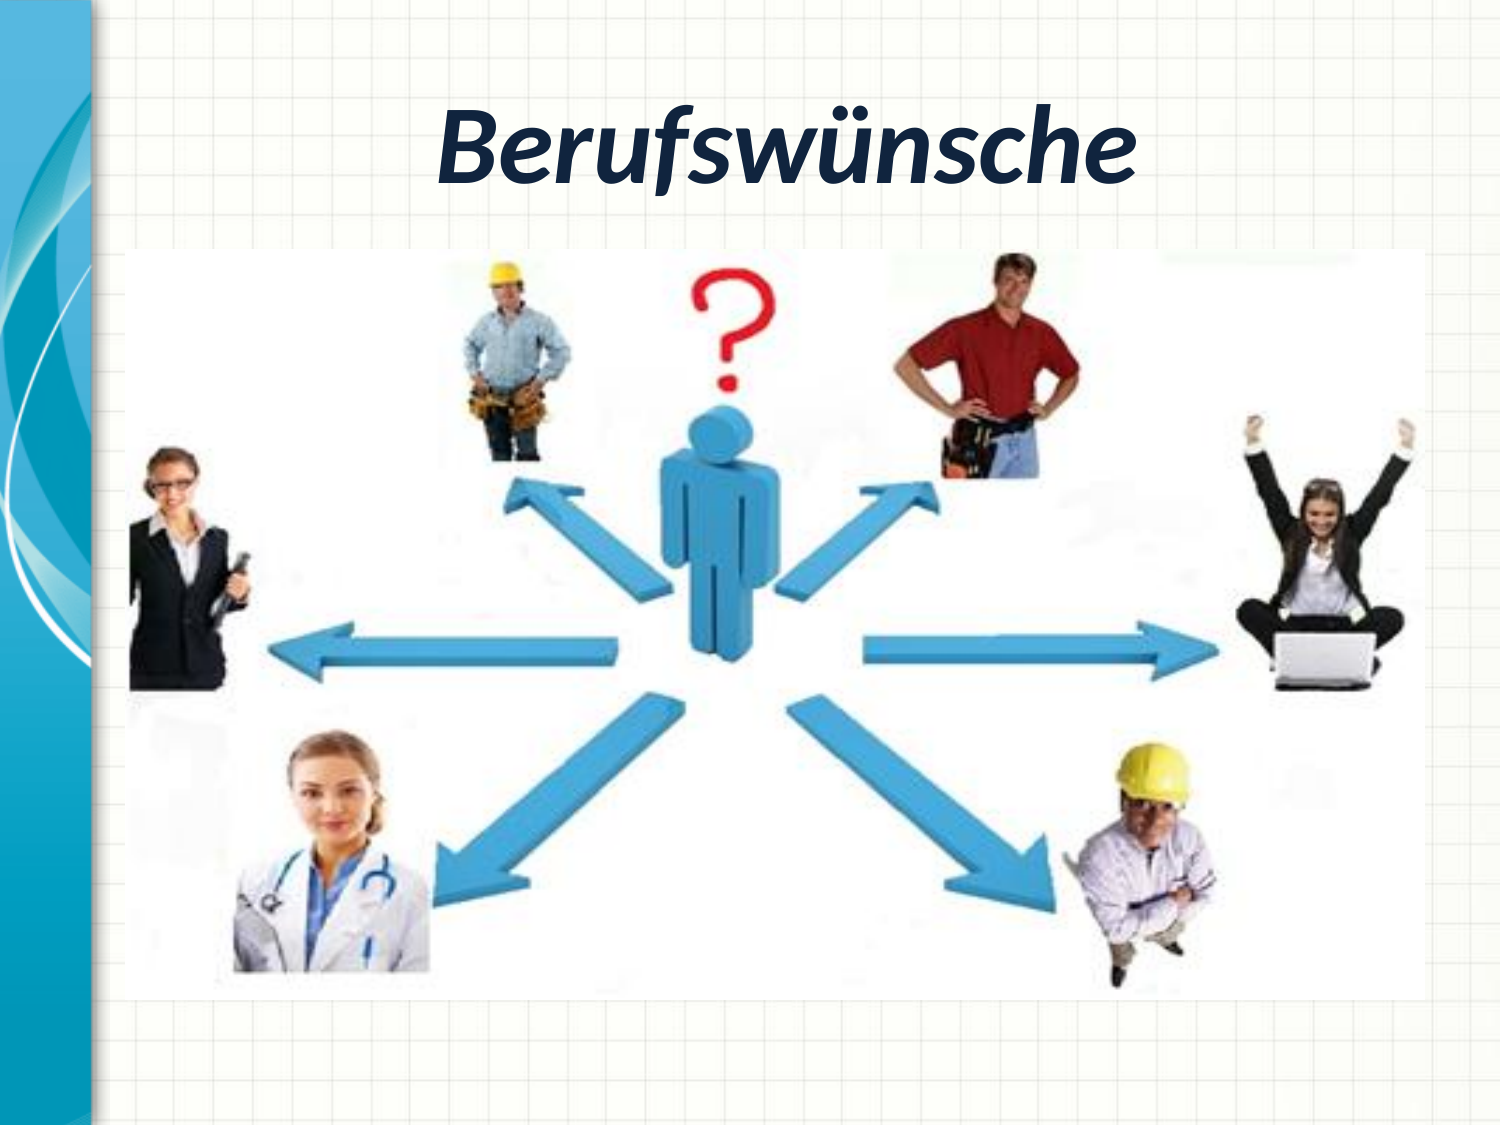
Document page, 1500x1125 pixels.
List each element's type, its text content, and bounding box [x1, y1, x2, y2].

picture [0, 0, 1500, 1125]
title Berufswünsche [125, 45, 1450, 233]
